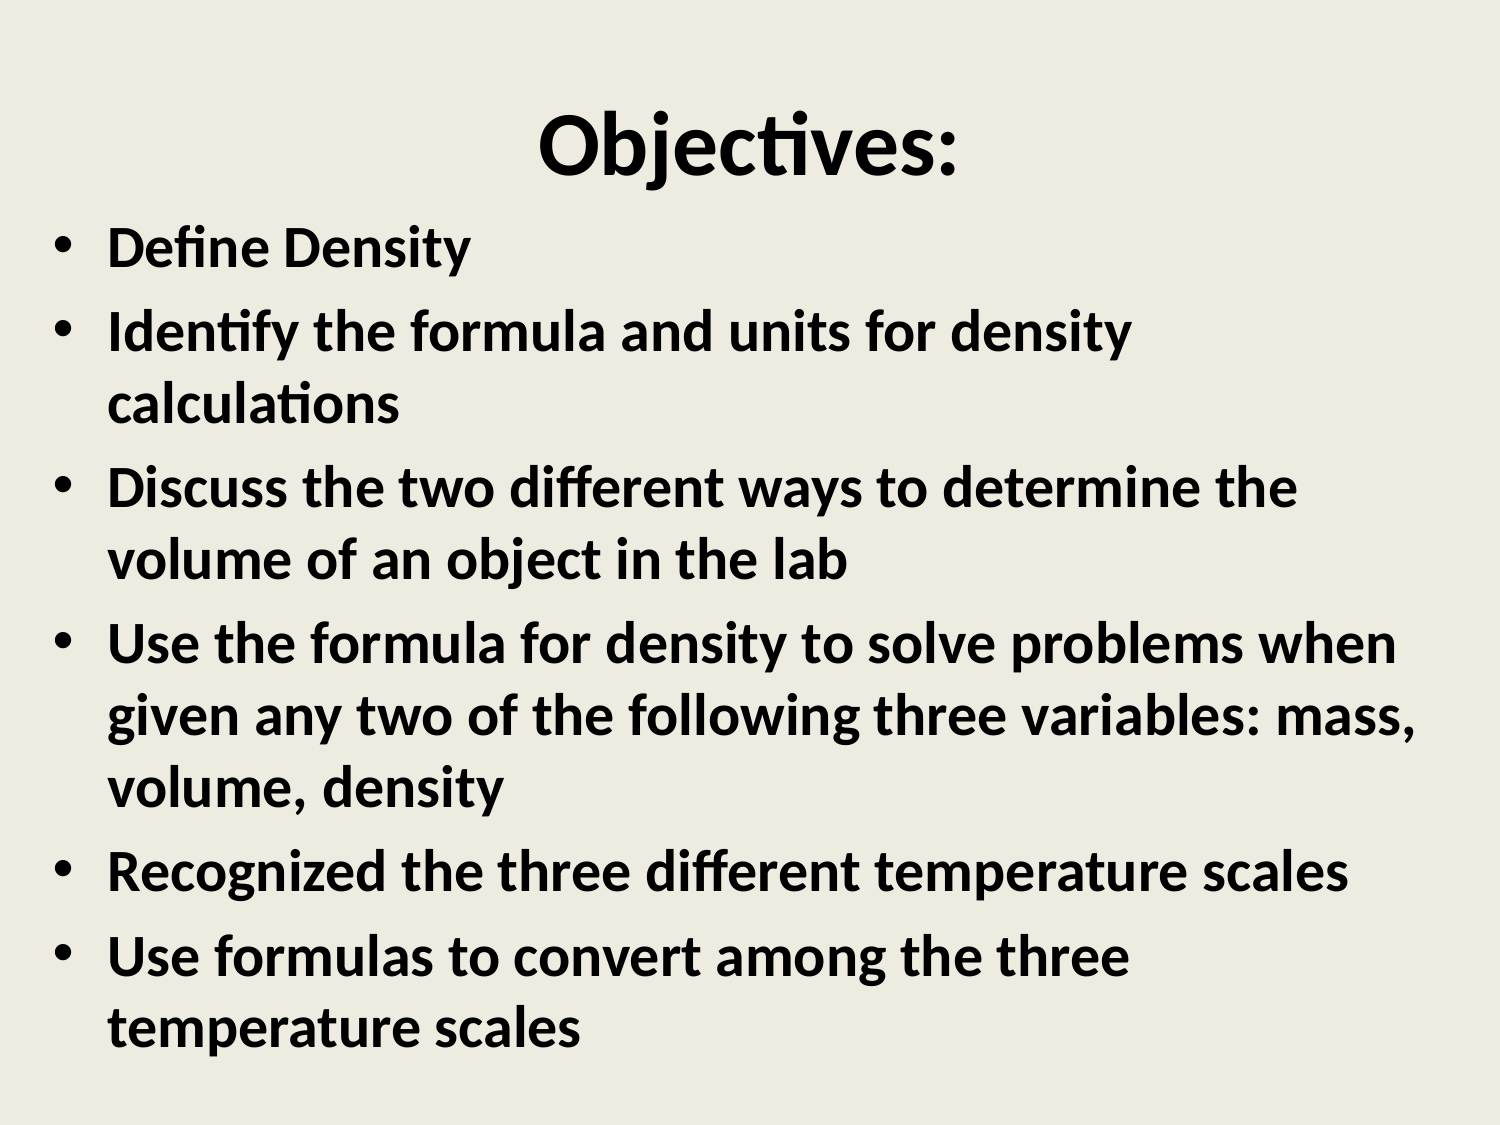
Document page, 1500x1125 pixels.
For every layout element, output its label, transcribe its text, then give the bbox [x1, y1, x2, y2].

list Define Density Identify the formula and units for density calculations Discuss the two different ways to determine the volume of an object in the lab Use the formula for density to solve problems when given any two of the following three variables: mass, volume, density Recognized the three different temperature scales Use formulas to convert among the three temperature scales [37, 200, 1450, 1075]
title Objectives: [75, 45, 1425, 200]
